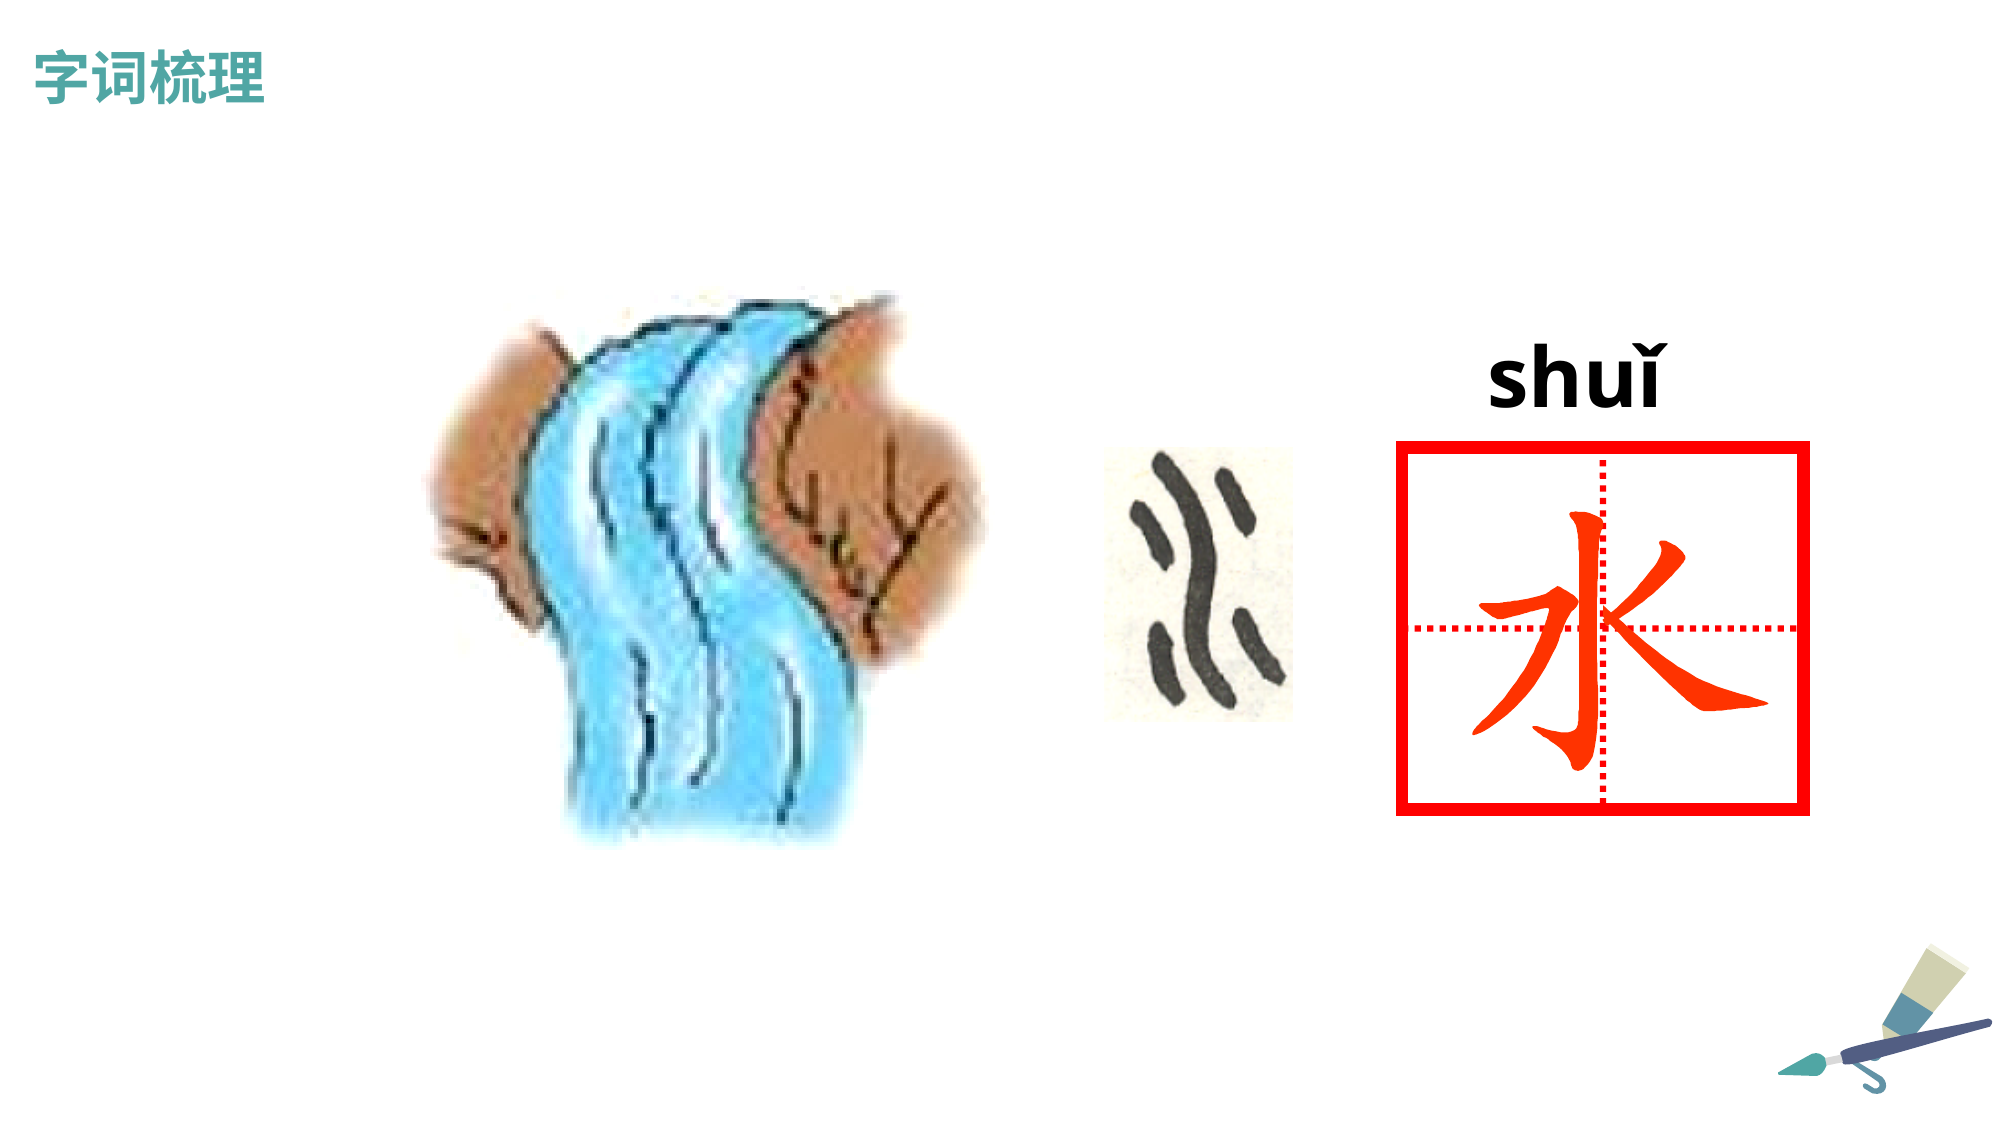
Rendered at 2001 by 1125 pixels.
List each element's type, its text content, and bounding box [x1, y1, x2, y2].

text_box 字词梳理 [17, 34, 281, 119]
text_box [1603, 605, 1769, 712]
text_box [1811, 945, 1974, 1125]
text_box [1402, 447, 1804, 810]
text_box [1532, 511, 1604, 771]
text_box [1611, 540, 1686, 619]
picture [1104, 447, 1293, 722]
text_box [1602, 618, 1610, 626]
text_box shuǐ [1472, 316, 1707, 432]
picture [420, 275, 995, 850]
text_box [1472, 585, 1579, 736]
